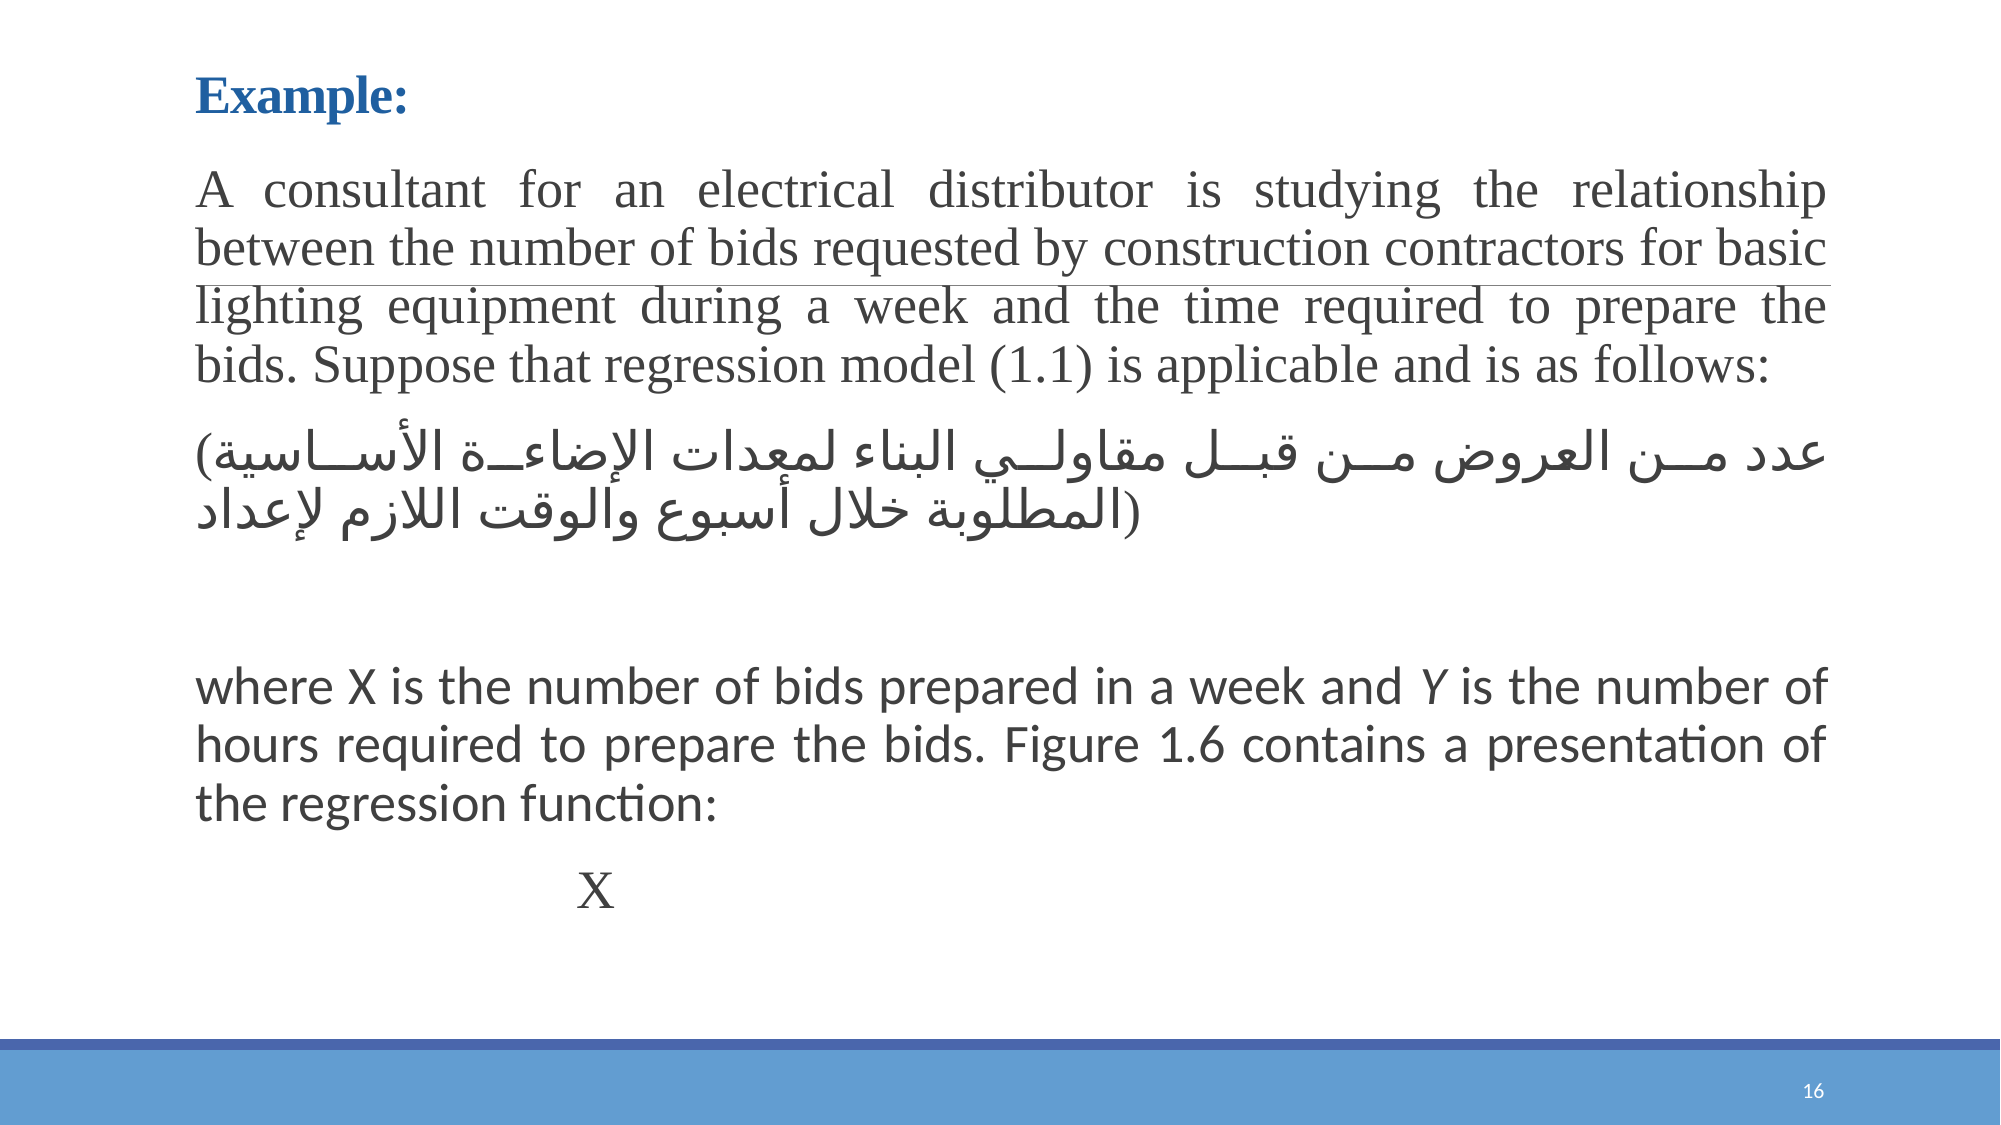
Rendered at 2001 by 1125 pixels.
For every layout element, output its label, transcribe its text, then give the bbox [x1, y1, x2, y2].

slide_number 16 [1624, 1059, 1840, 1120]
title Example: [180, 47, 1830, 133]
